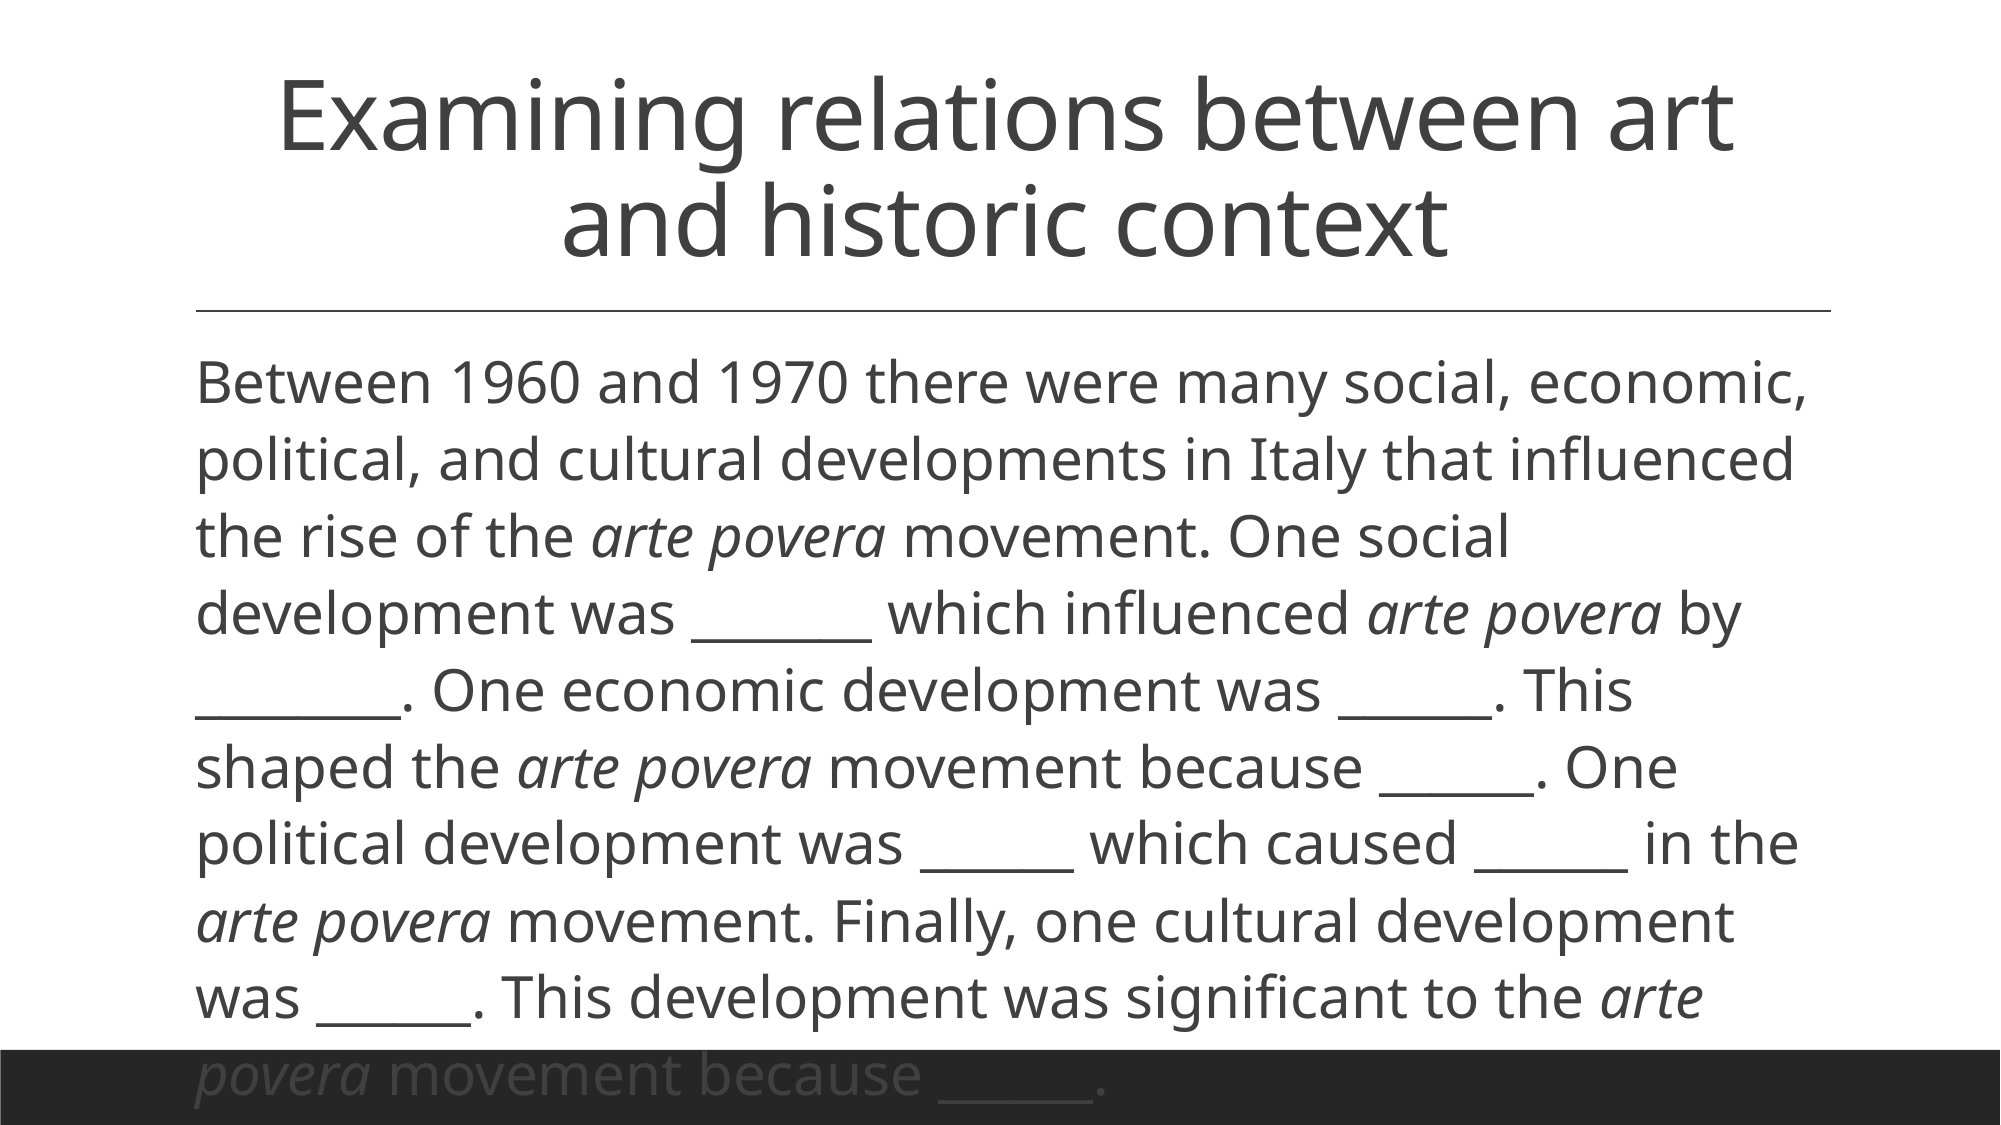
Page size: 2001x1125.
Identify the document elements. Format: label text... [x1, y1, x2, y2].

list Between 1960 and 1970 there were many social, economic, political, and cultural developments in Italy that influenced the rise of the arte povera movement. One social development was _______ which influenced arte povera by ________. One economic development was ______. This shaped the arte povera movement because ______. One political development was ______ which caused ______ in the arte povera movement. Finally, one cultural development was ______. This development was significant to the arte povera movement because ______. [180, 330, 1830, 1027]
title Examining relations between art and historic context [180, 47, 1830, 285]
